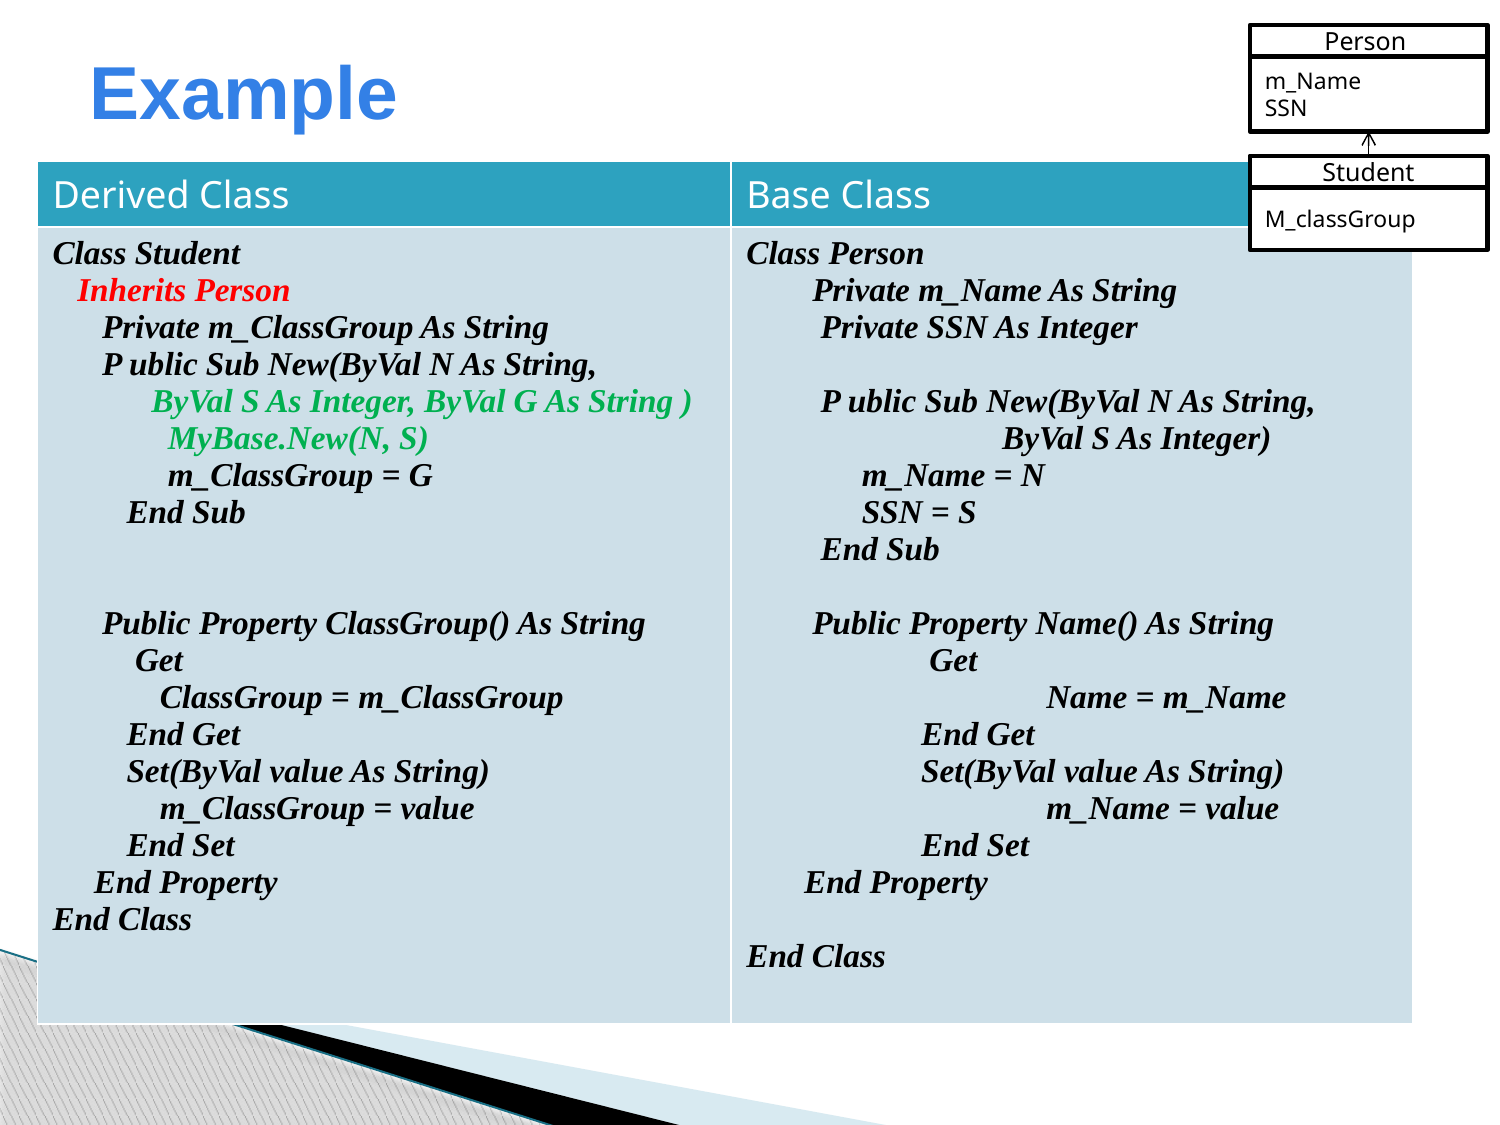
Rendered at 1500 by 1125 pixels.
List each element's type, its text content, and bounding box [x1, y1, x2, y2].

table_header Base Class [732, 162, 1243, 226]
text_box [1249, 24, 1488, 251]
table_cell Class Person Private m_Name As String Private SSN As Integer P ublic Sub New(ByVal N As String, ByVal S As Integer) m_Name = N SSN = S End Sub Public Property Name() As String Get Name = m_Name End Get Set(ByVal value As String) m_Name = value End Set End Property End Class [732, 228, 1412, 1023]
title Example [75, 0, 1425, 160]
table_header Derived Class [38, 162, 730, 226]
table_cell Class Student Inherits Person Private m_ClassGroup As String P ublic Sub New(ByVal N As String, ByVal S As Integer, ByVal G As String ) MyBase.New(N, S) m_ClassGroup = G End Sub Public Property ClassGroup() As String Get ClassGroup = m_ClassGroup End Get Set(ByVal value As String) m_ClassGroup = value End Set End Property End Class [38, 228, 730, 1023]
